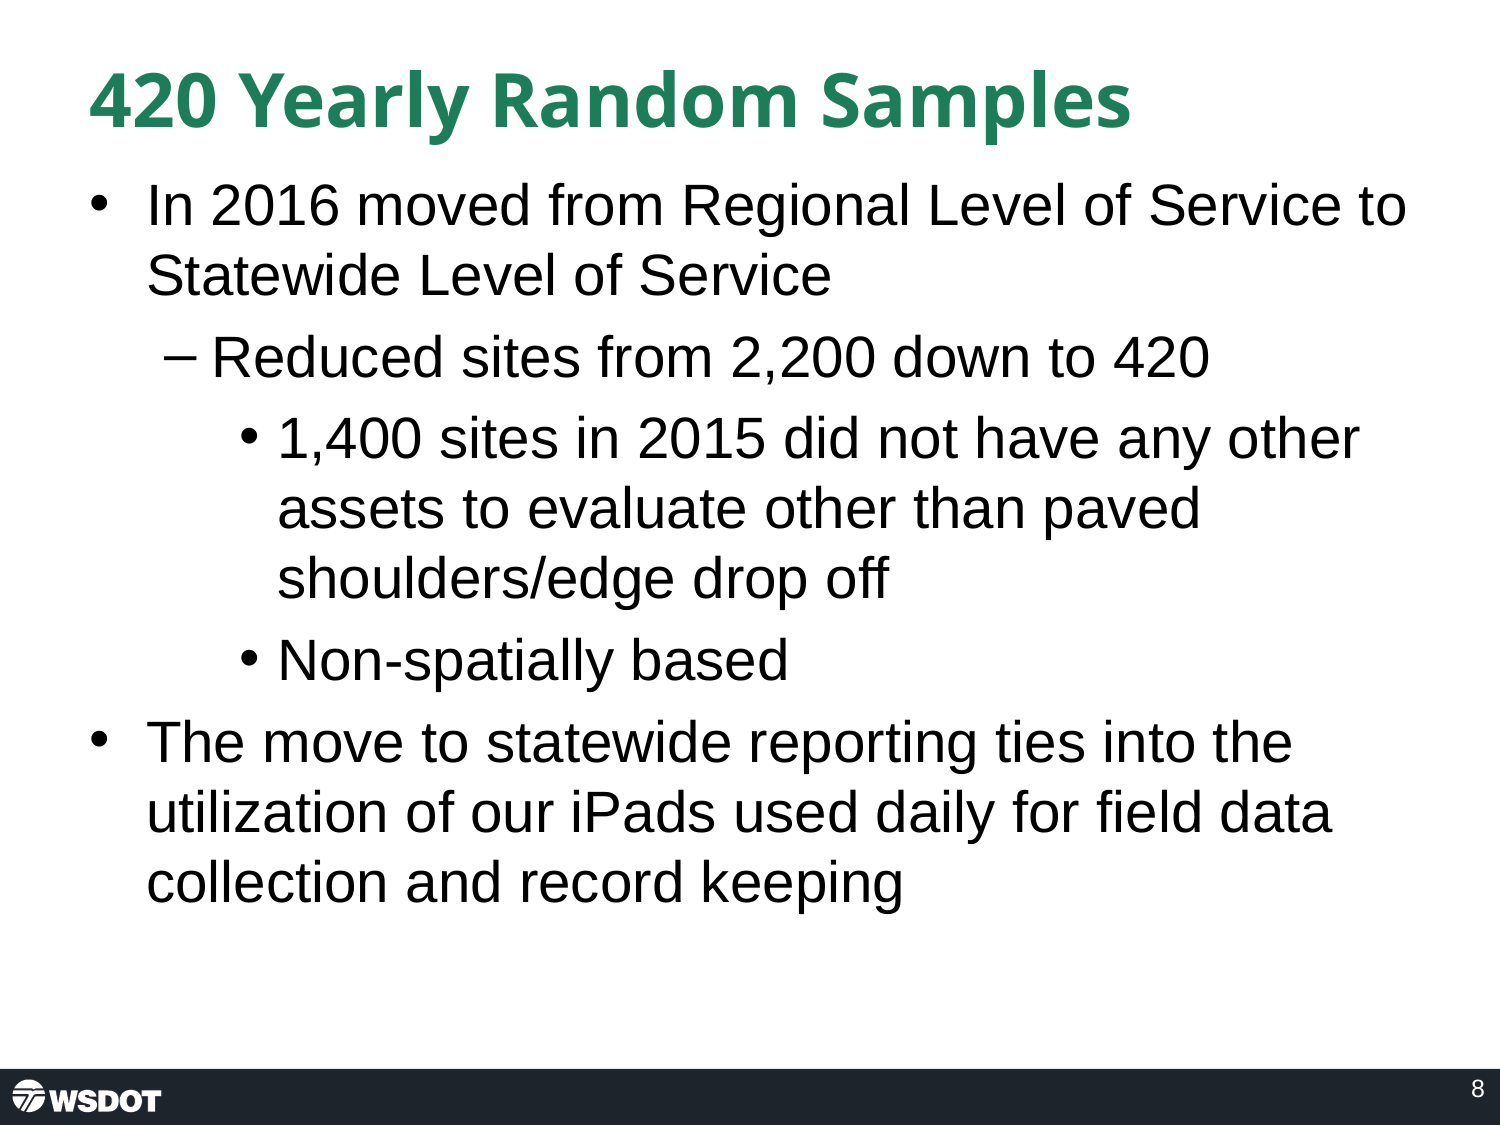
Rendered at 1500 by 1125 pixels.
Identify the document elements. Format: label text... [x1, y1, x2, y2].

title 420 Yearly Random Samples [75, 45, 1425, 159]
picture [0, 0, 1500, 1125]
list In 2016 moved from Regional Level of Service to Statewide Level of Service Reduced sites from 2,200 down to 420 1,400 sites in 2015 did not have any other assets to evaluate other than paved shoulders/edge drop off Non-spatially based The move to statewide reporting ties into the utilization of our iPads used daily for field data collection and record keeping [75, 159, 1425, 964]
slide_number 8 [1149, 1065, 1500, 1125]
